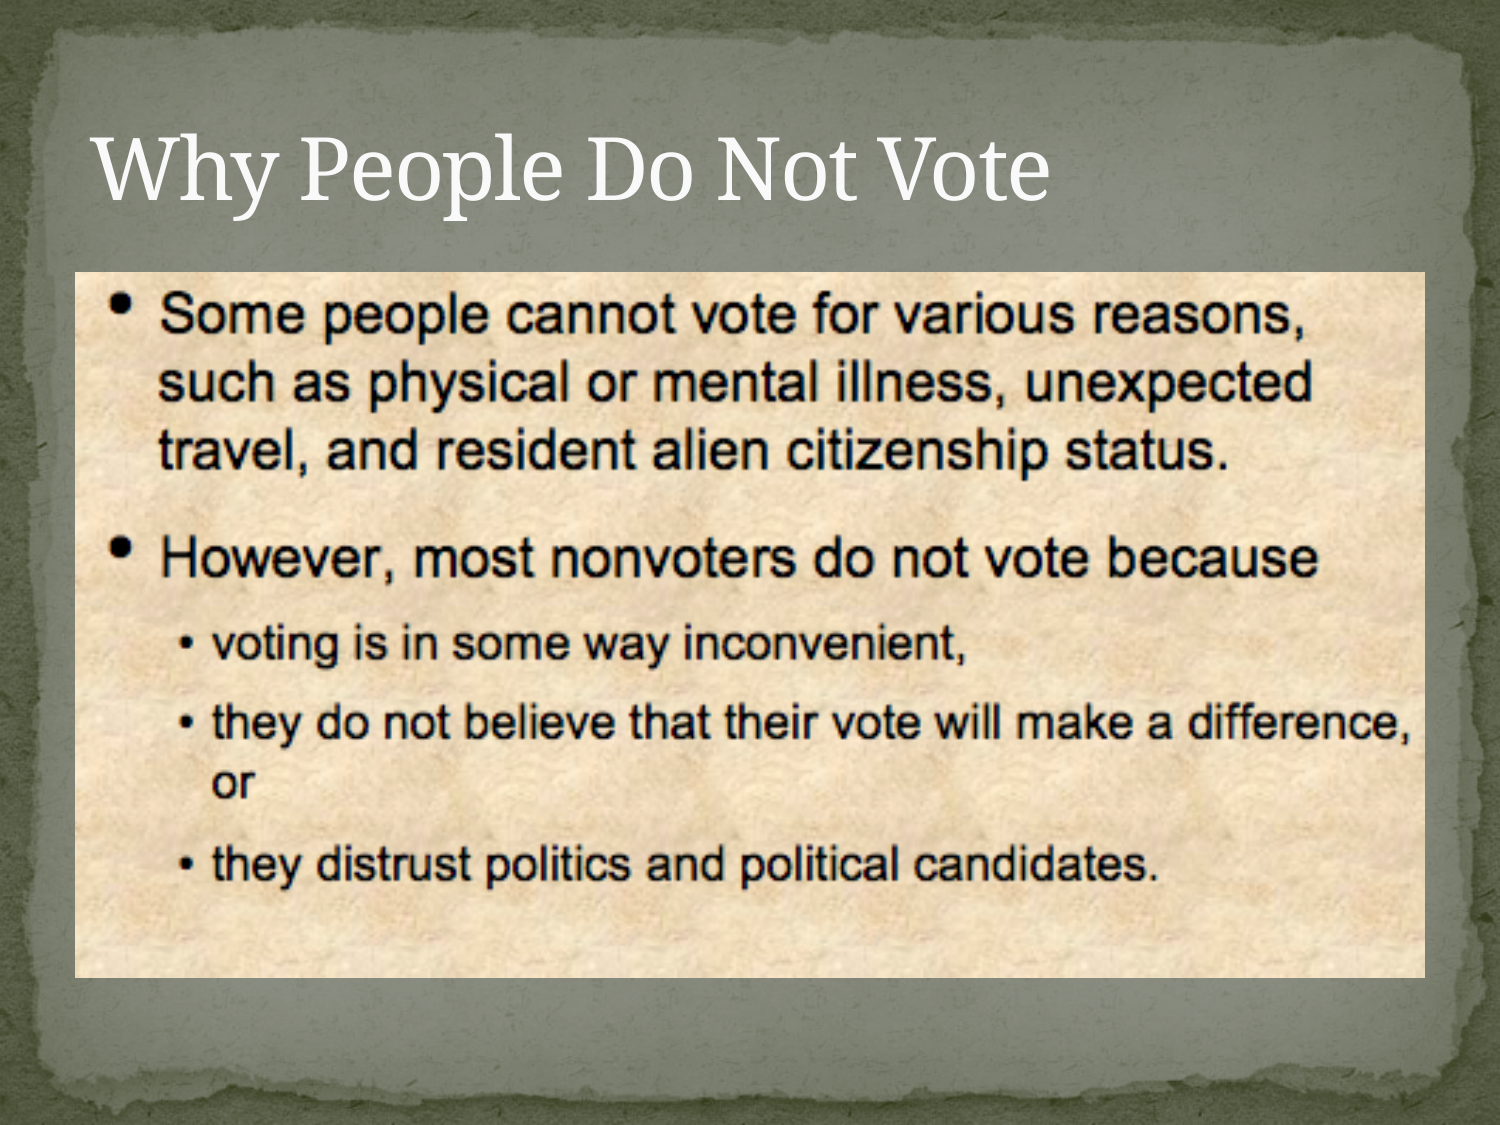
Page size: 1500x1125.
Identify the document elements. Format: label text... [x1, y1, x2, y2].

title Why People Do Not Vote [74, 24, 1425, 225]
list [77, 252, 1424, 998]
